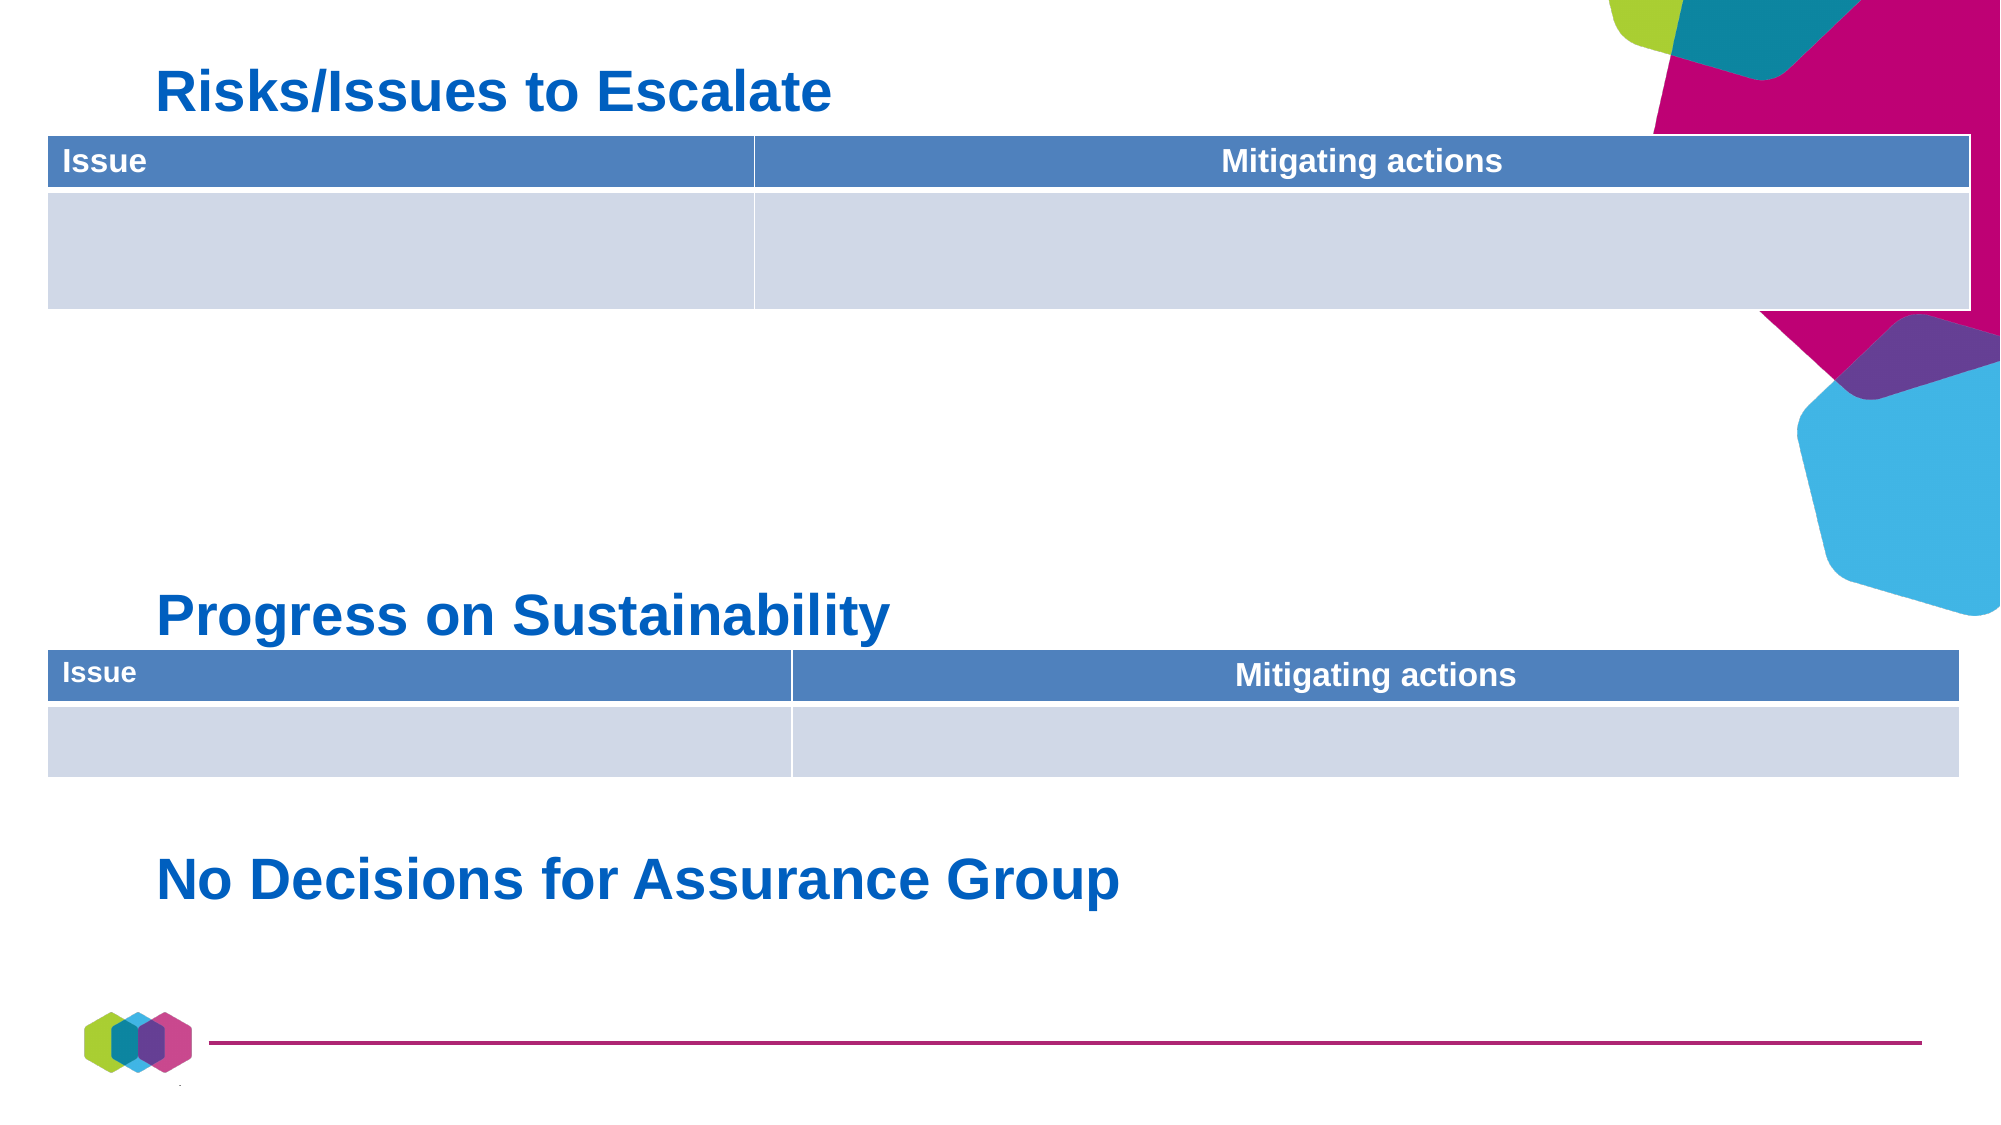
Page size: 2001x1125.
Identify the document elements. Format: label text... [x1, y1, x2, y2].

table_header Issue [48, 650, 791, 701]
table_header Mitigating actions [793, 650, 1959, 701]
picture [37, 1012, 240, 1086]
table_cell [793, 707, 1959, 777]
text_box No Decisions for Assurance Group [141, 833, 1953, 954]
picture [1458, 0, 2000, 765]
table_header Issue [48, 136, 754, 187]
table_cell [48, 193, 754, 309]
text_box Risks/Issues to Escalate [140, 45, 1873, 130]
table_header Mitigating actions [755, 136, 1969, 187]
table_cell [48, 707, 791, 777]
table_cell [755, 193, 1969, 309]
text_box Progress on Sustainability [141, 570, 1487, 648]
